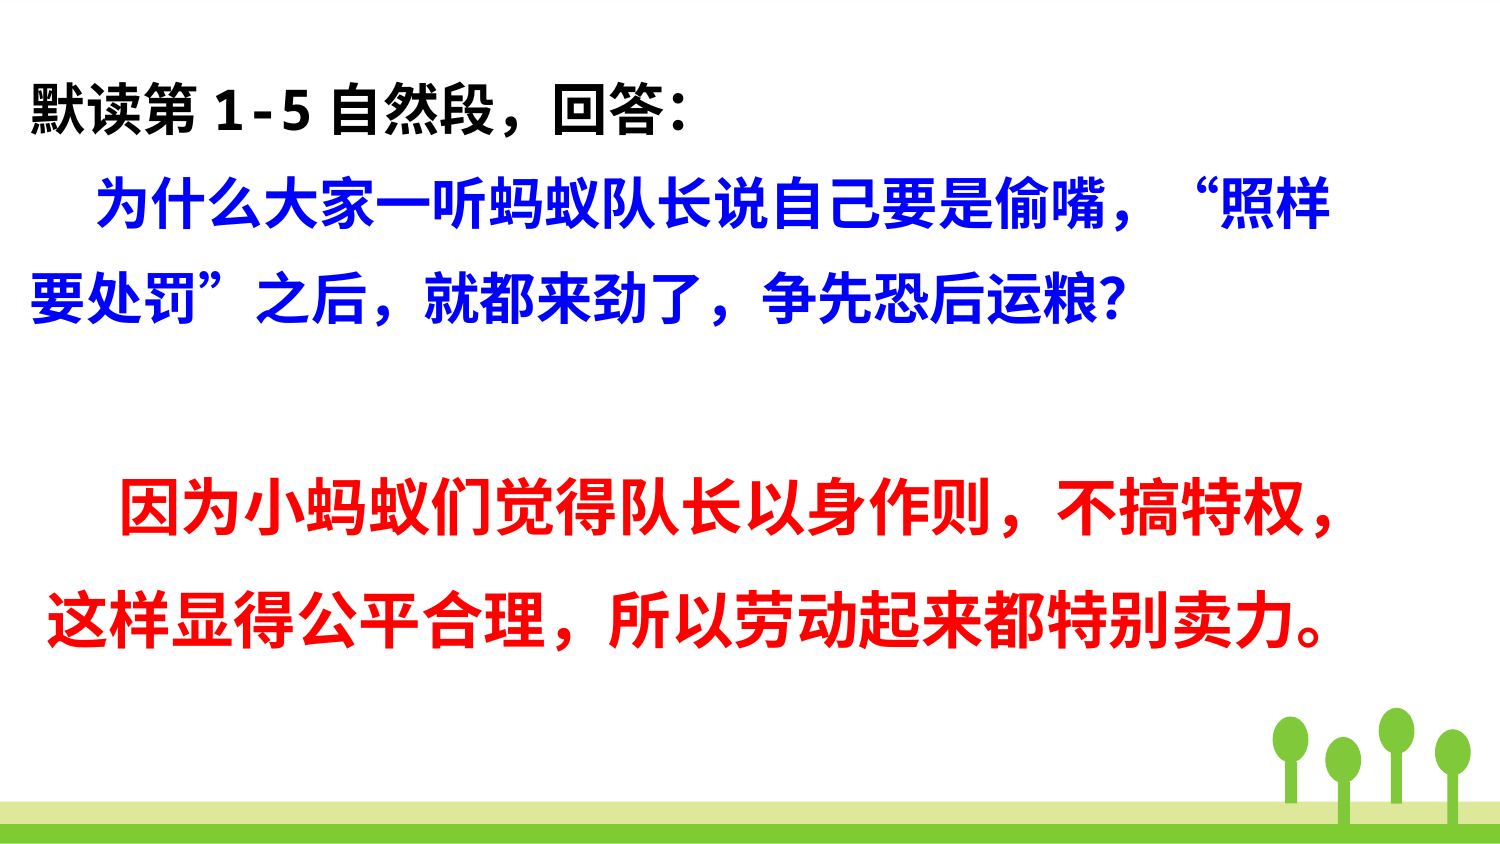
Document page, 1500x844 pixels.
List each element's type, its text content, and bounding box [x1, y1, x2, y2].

text_box 因为小蚂蚁们觉得队长以身作则，不搞特权，这样显得公平合理，所以劳动起来都特别卖力。 [35, 425, 1427, 662]
text_box 默读第1-5自然段，回答： 为什么大家一听蚂蚁队长说自己要是偷嘴，“照样要处罚”之后，就都来劲了，争先恐后运粮？ [18, 54, 1378, 337]
picture [0, 0, 1500, 801]
